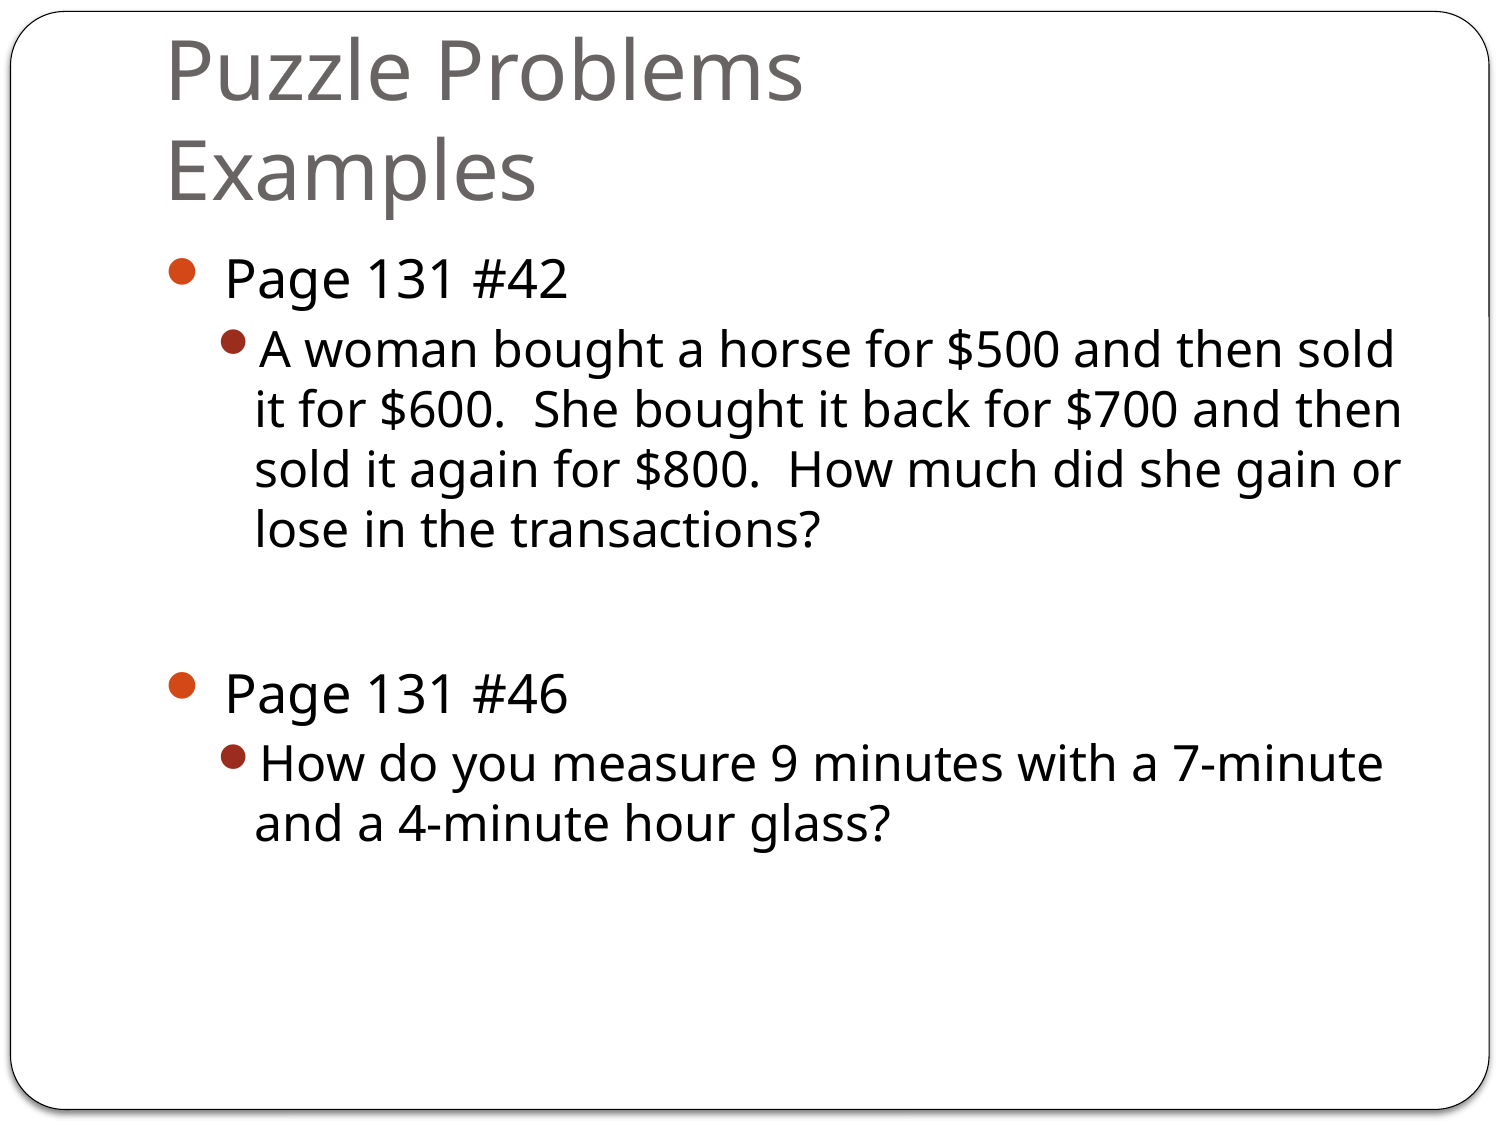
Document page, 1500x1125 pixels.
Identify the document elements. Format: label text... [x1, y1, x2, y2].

title Puzzle Problems Examples [150, 45, 1425, 233]
list Page 131 #42 A woman bought a horse for $500 and then sold it for $600. She bought it back for $700 and then sold it again for $800. How much did she gain or lose in the transactions? Page 131 #46 How do you measure 9 minutes with a 7-minute and a 4-minute hour glass? [150, 237, 1425, 988]
